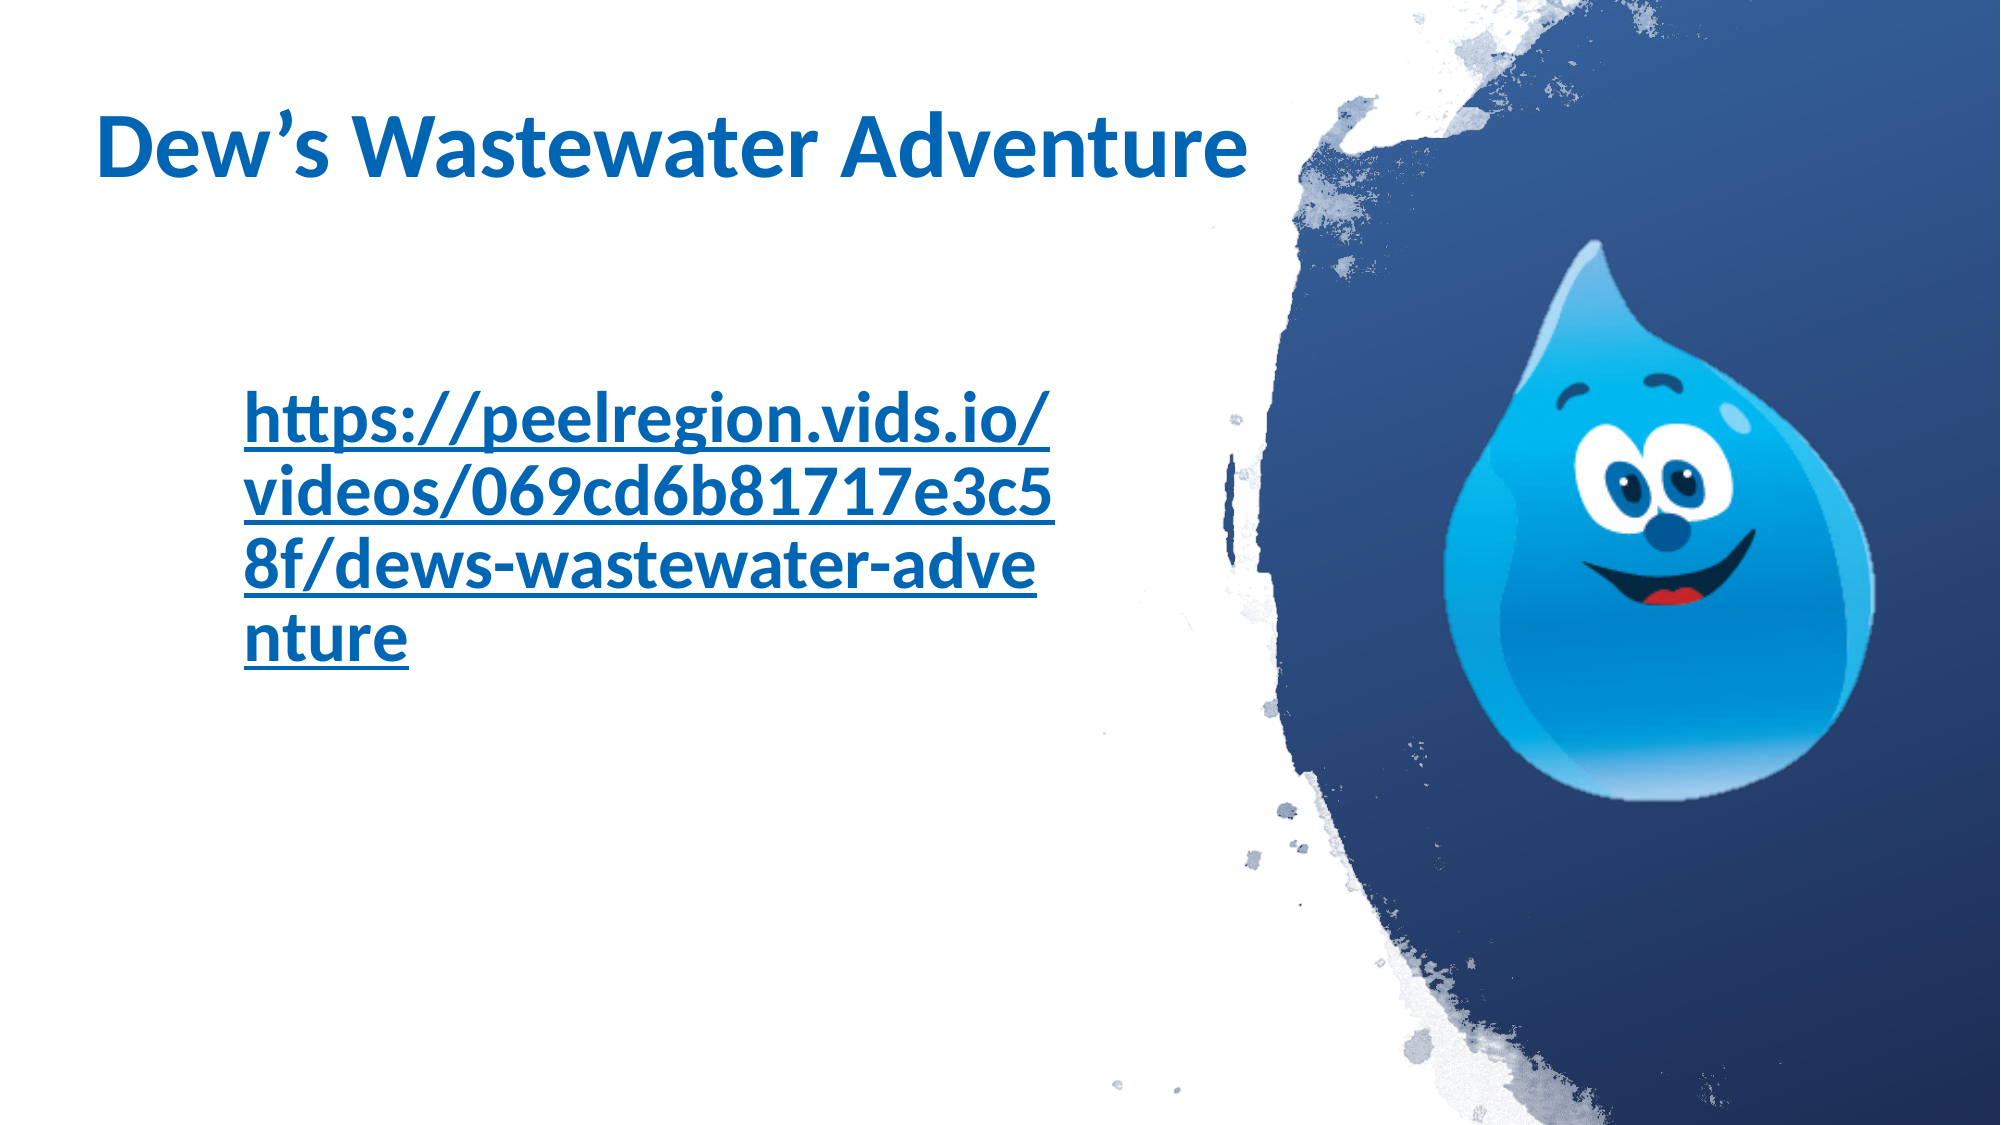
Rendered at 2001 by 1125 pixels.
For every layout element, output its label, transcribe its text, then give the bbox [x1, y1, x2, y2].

title Dew’s Wastewater Adventure [80, 46, 907, 235]
text_box https://peelregion.vids.io/videos/069cd6b81717e3c58f/dews-wastewater-adventure [229, 361, 907, 465]
text_box [0, 0, 910, 1125]
picture [912, 0, 2000, 1125]
